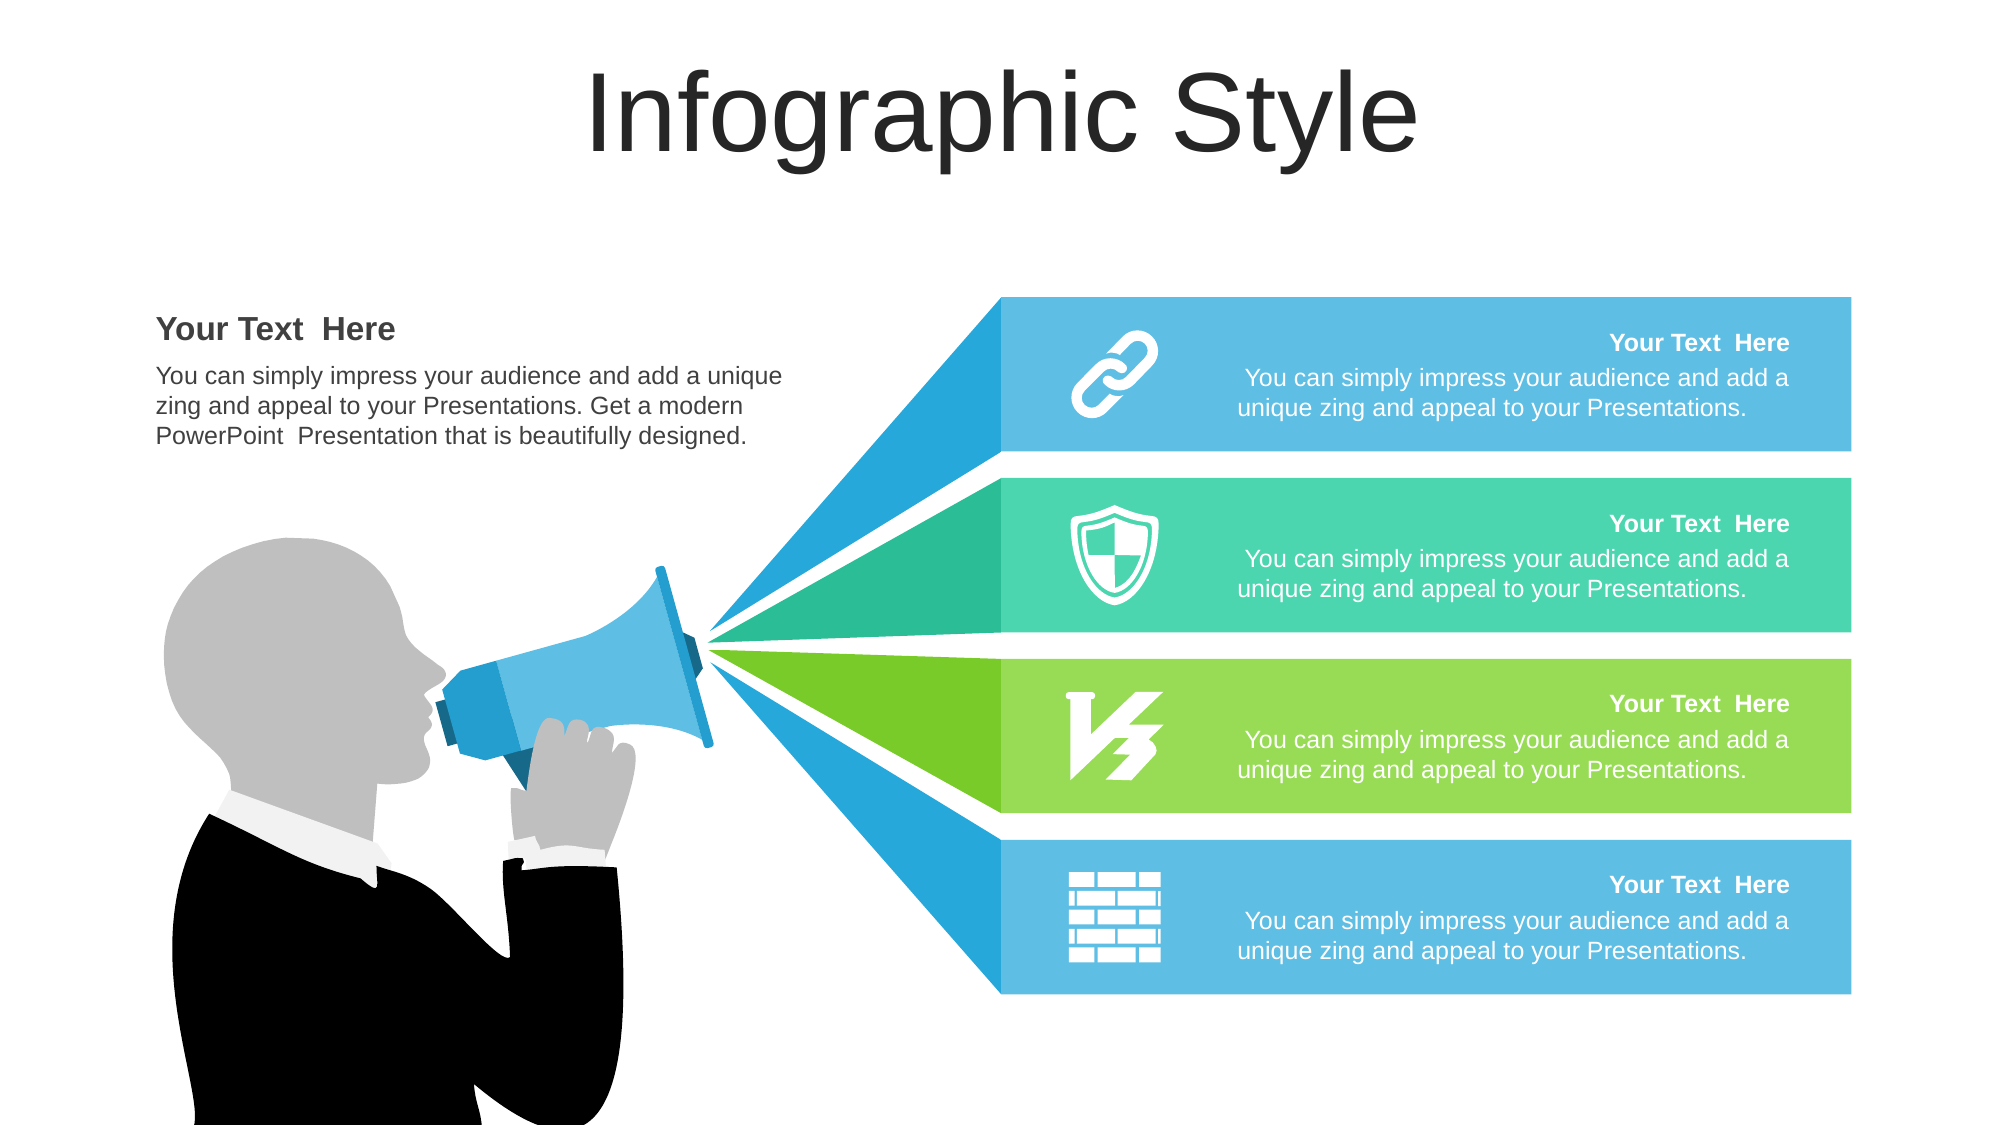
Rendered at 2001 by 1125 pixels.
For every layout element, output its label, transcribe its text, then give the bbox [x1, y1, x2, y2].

text_box [1138, 946, 1162, 963]
text_box [712, 294, 1003, 632]
text_box [1138, 909, 1162, 925]
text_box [140, 299, 817, 458]
text_box [1064, 690, 1167, 783]
text_box [1138, 871, 1162, 888]
text_box [1003, 296, 1852, 453]
text_box [1068, 946, 1095, 963]
text_box [1068, 890, 1162, 907]
text_box [712, 476, 1003, 644]
text_box [1069, 503, 1160, 608]
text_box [171, 535, 627, 1125]
text_box [712, 648, 1003, 816]
text_box [1003, 839, 1852, 995]
list Infographic Style [53, 55, 1952, 175]
text_box [1097, 946, 1137, 963]
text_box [1203, 861, 1806, 973]
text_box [1203, 680, 1806, 792]
text_box [1097, 909, 1137, 925]
text_box [1003, 658, 1852, 814]
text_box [627, 593, 712, 841]
text_box [1003, 477, 1852, 633]
text_box [1070, 329, 1160, 420]
text_box [1068, 871, 1095, 888]
text_box [712, 662, 1003, 998]
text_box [1203, 499, 1806, 611]
text_box [1097, 871, 1137, 888]
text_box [1203, 318, 1806, 431]
text_box [1068, 928, 1162, 945]
text_box [1068, 909, 1095, 925]
